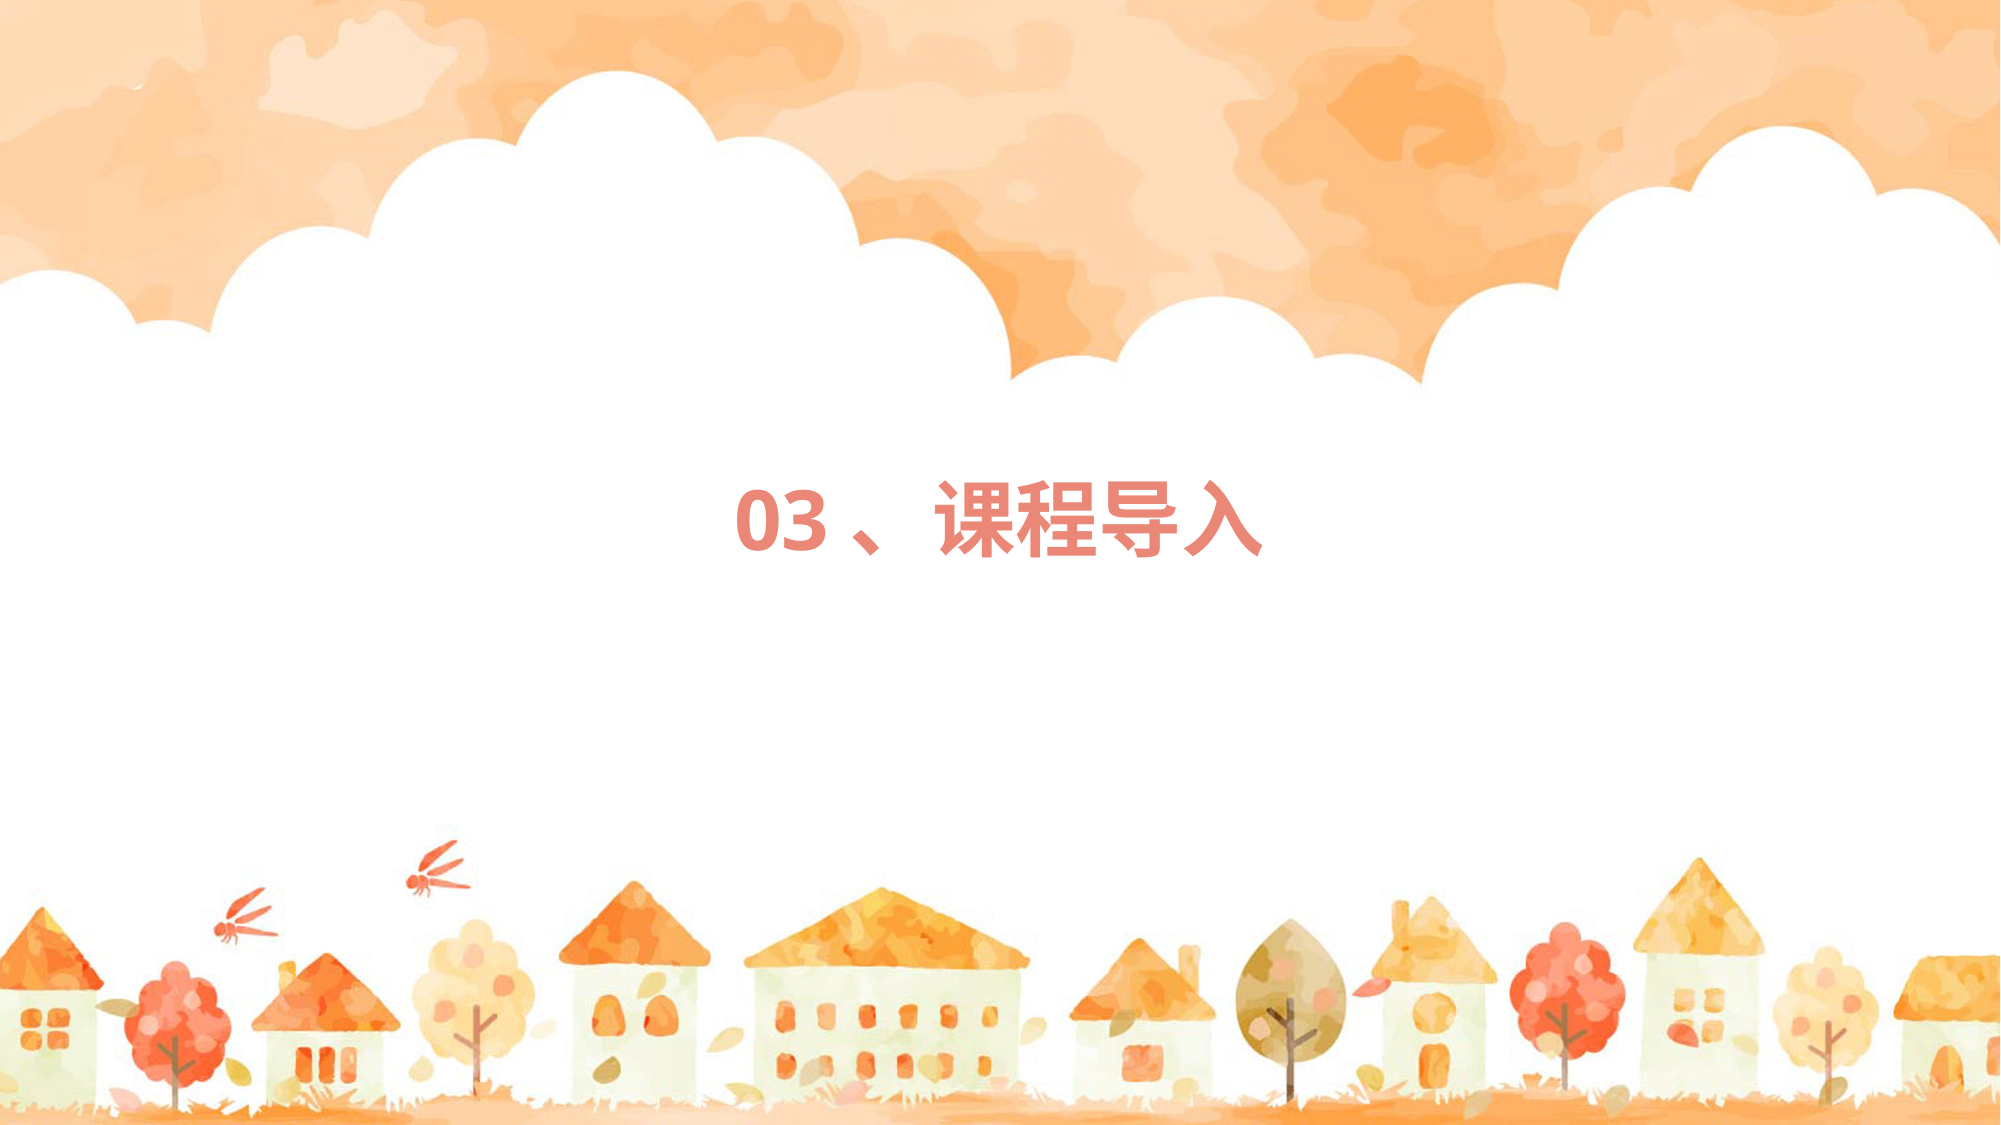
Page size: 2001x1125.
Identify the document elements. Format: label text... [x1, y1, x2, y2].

text_box 03、课程导入 [719, 409, 1281, 575]
picture [0, 0, 2001, 1125]
